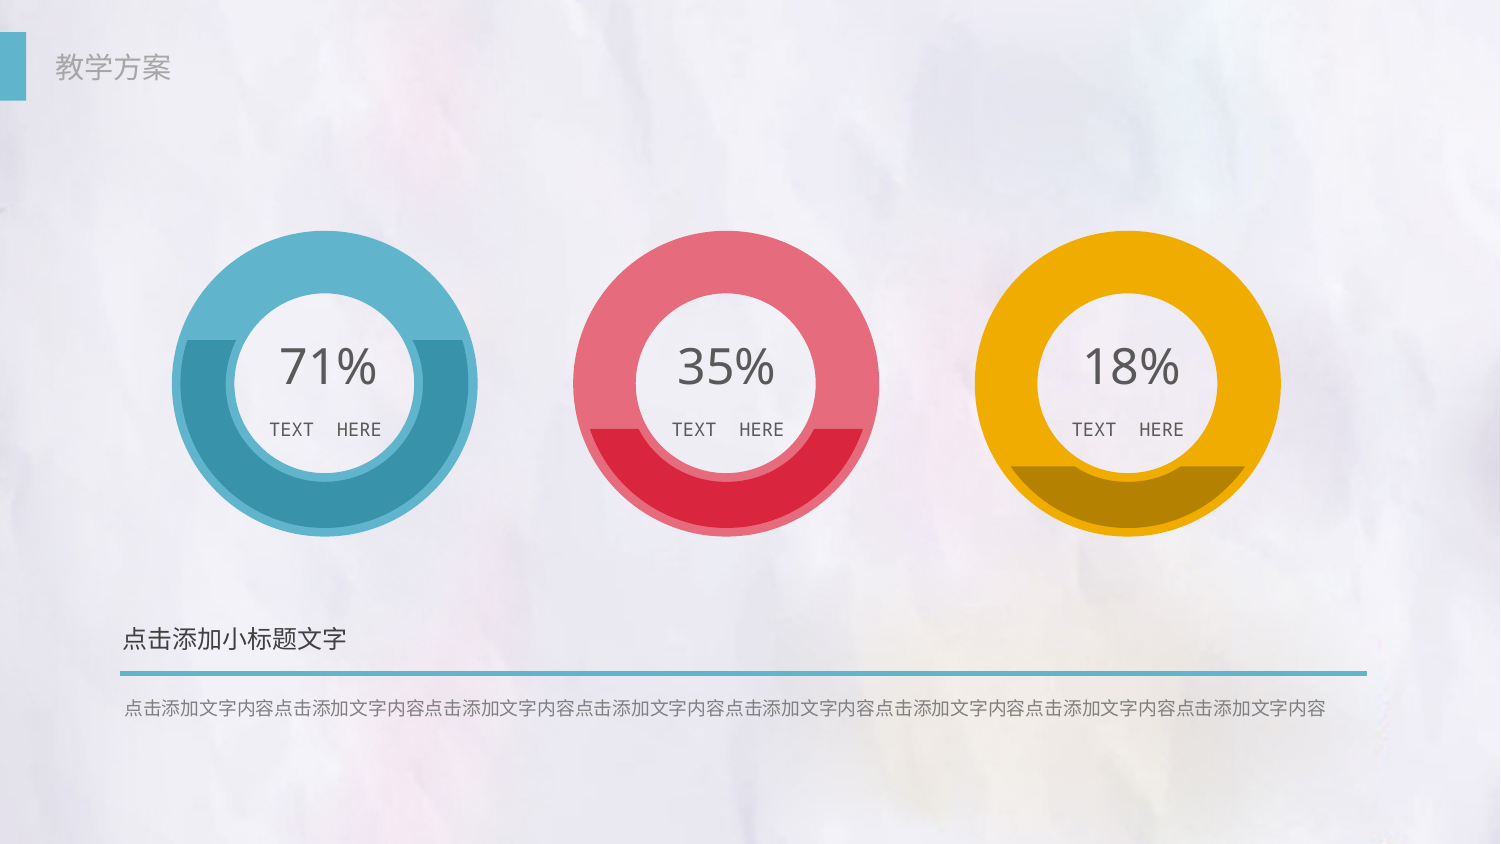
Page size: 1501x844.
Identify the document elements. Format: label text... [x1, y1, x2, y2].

picture [0, 0, 1500, 844]
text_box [573, 230, 880, 537]
text_box 点击添加小标题文字 [107, 616, 603, 661]
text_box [974, 230, 1281, 537]
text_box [171, 230, 478, 537]
text_box 点击添加文字内容点击添加文字内容点击添加文字内容点击添加文字内容点击添加文字内容点击添加文字内容点击添加文字内容点击添加文字内容 [109, 689, 1372, 727]
